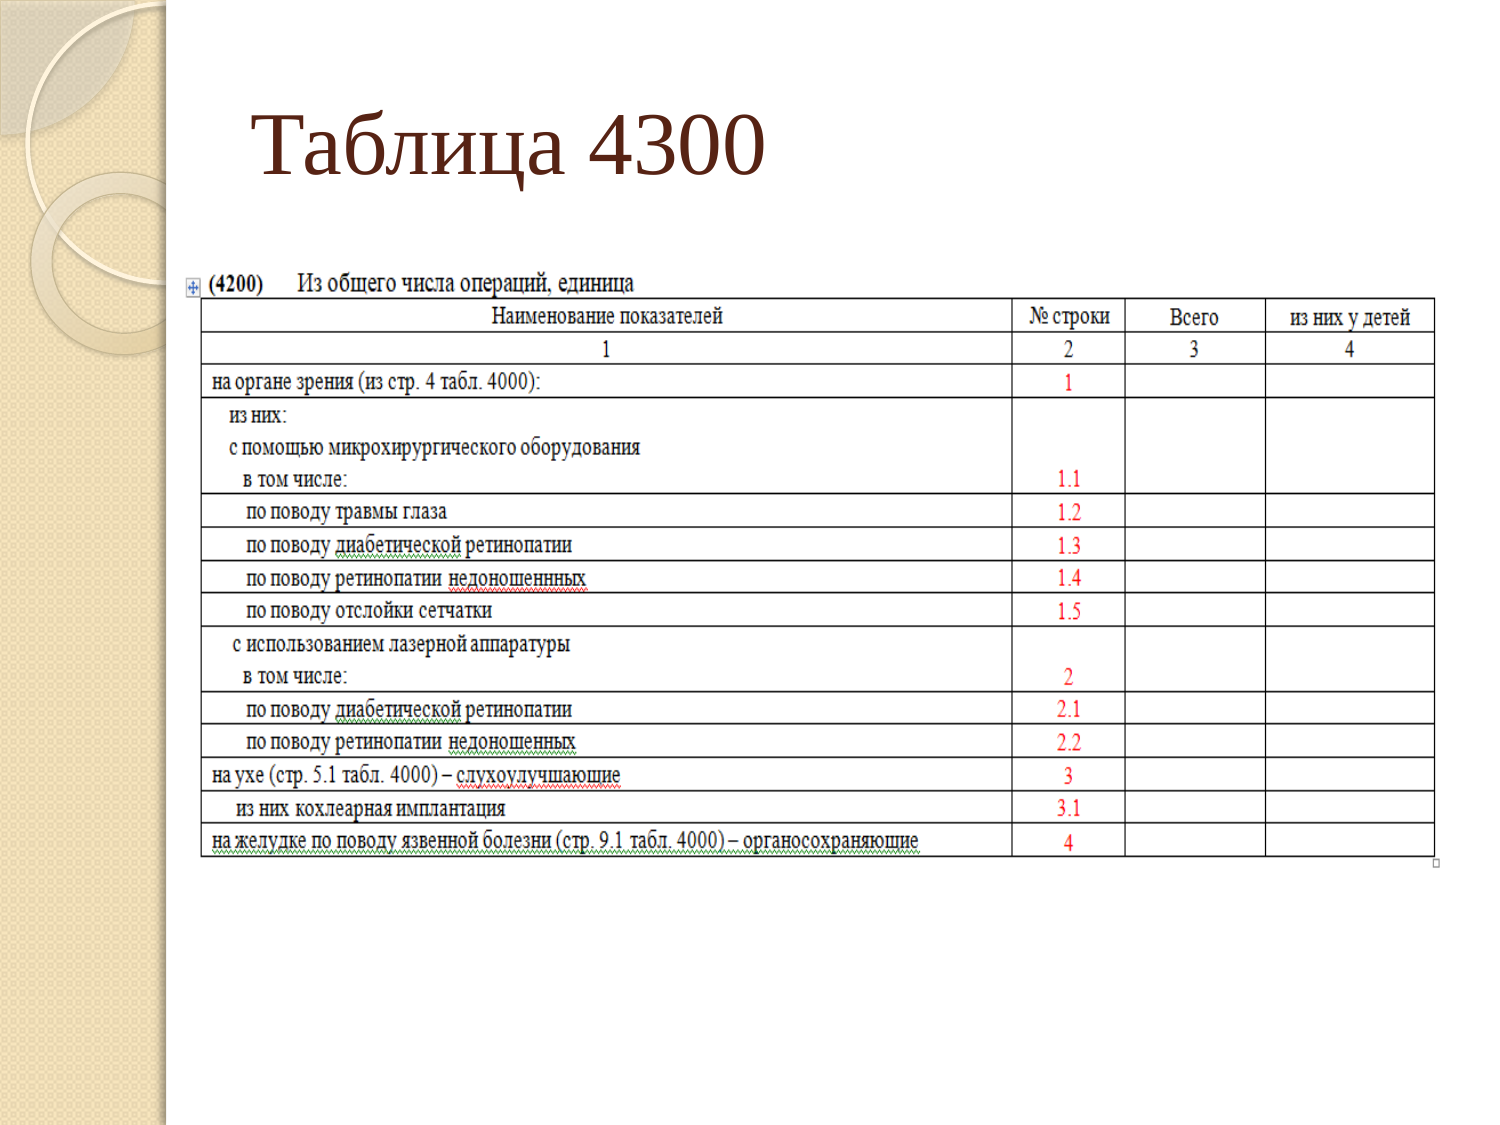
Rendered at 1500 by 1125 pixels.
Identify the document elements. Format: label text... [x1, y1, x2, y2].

title Таблица 4300 [235, 45, 1466, 233]
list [170, 243, 1466, 929]
